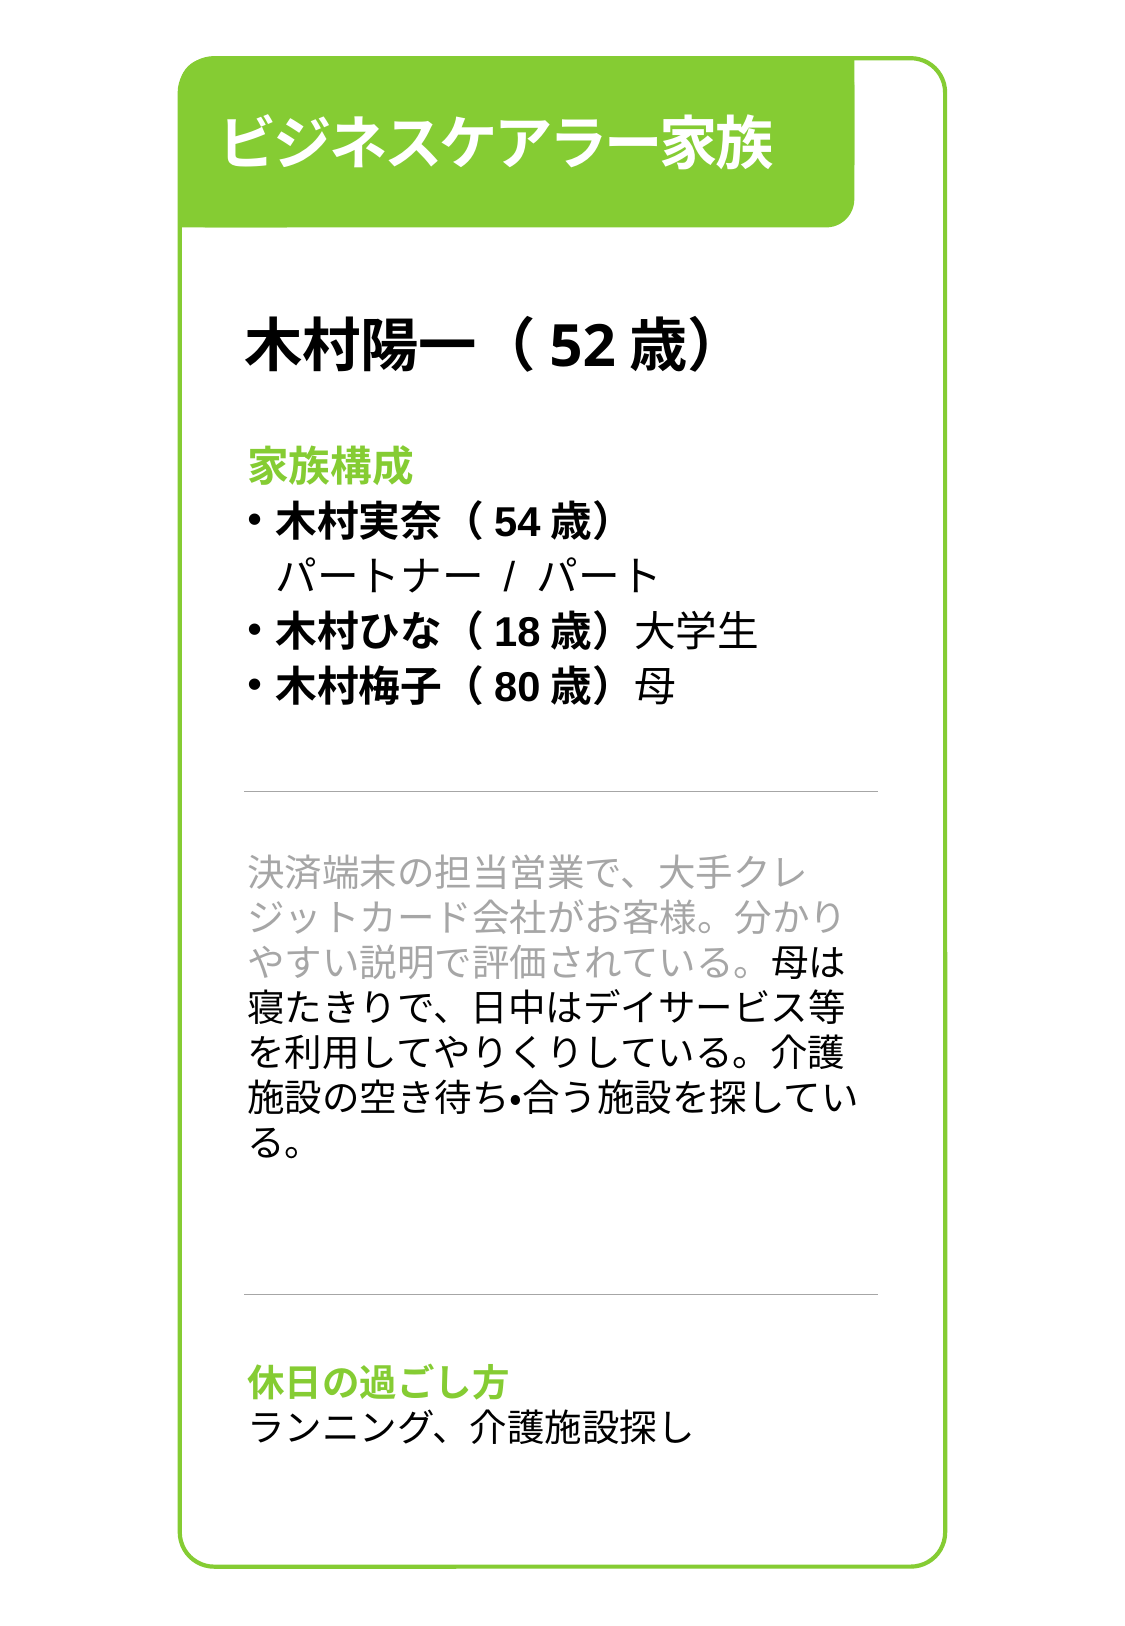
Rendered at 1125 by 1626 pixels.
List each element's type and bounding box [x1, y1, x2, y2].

text_box [179, 57, 946, 1568]
